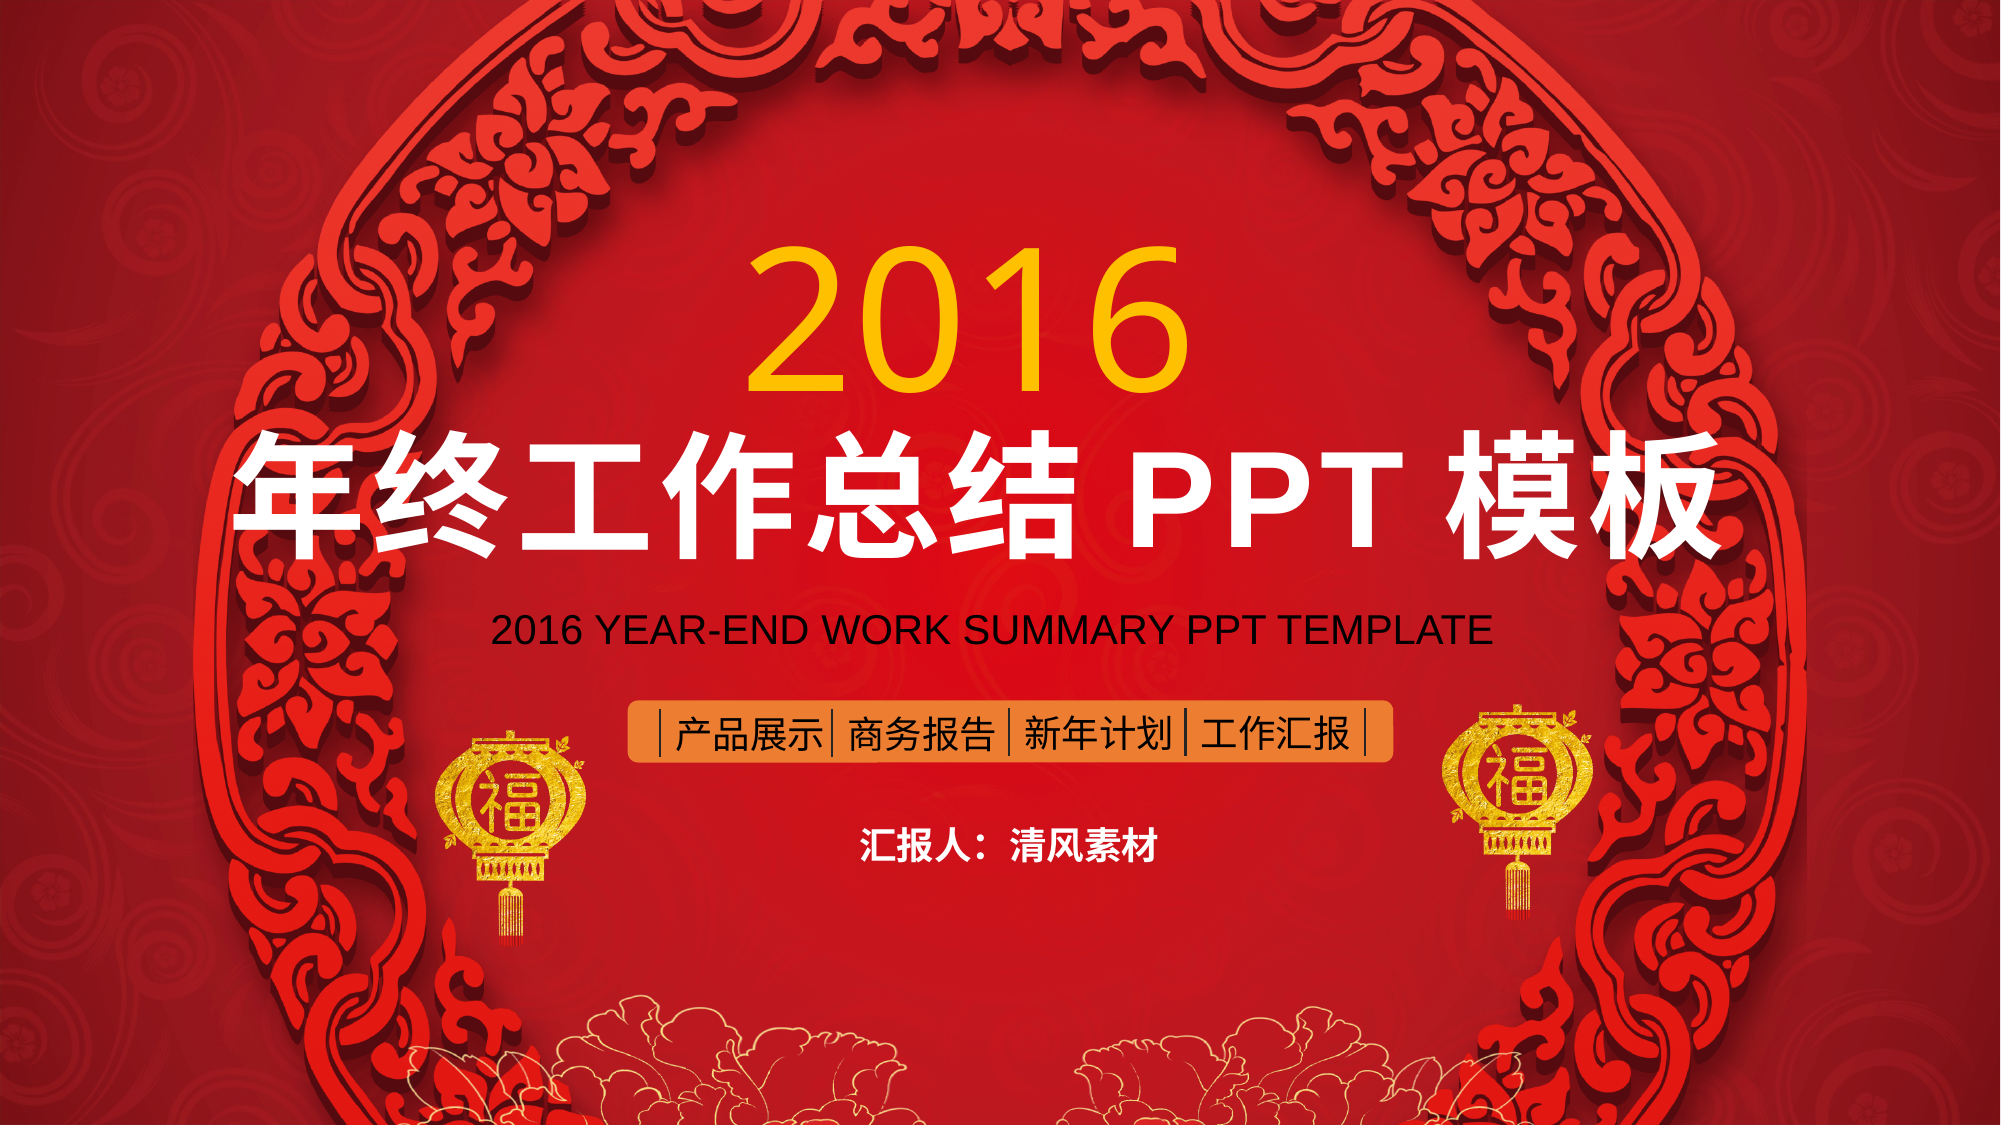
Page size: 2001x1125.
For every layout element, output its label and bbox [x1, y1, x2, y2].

text_box [659, 702, 1367, 764]
picture [0, 0, 2001, 1125]
